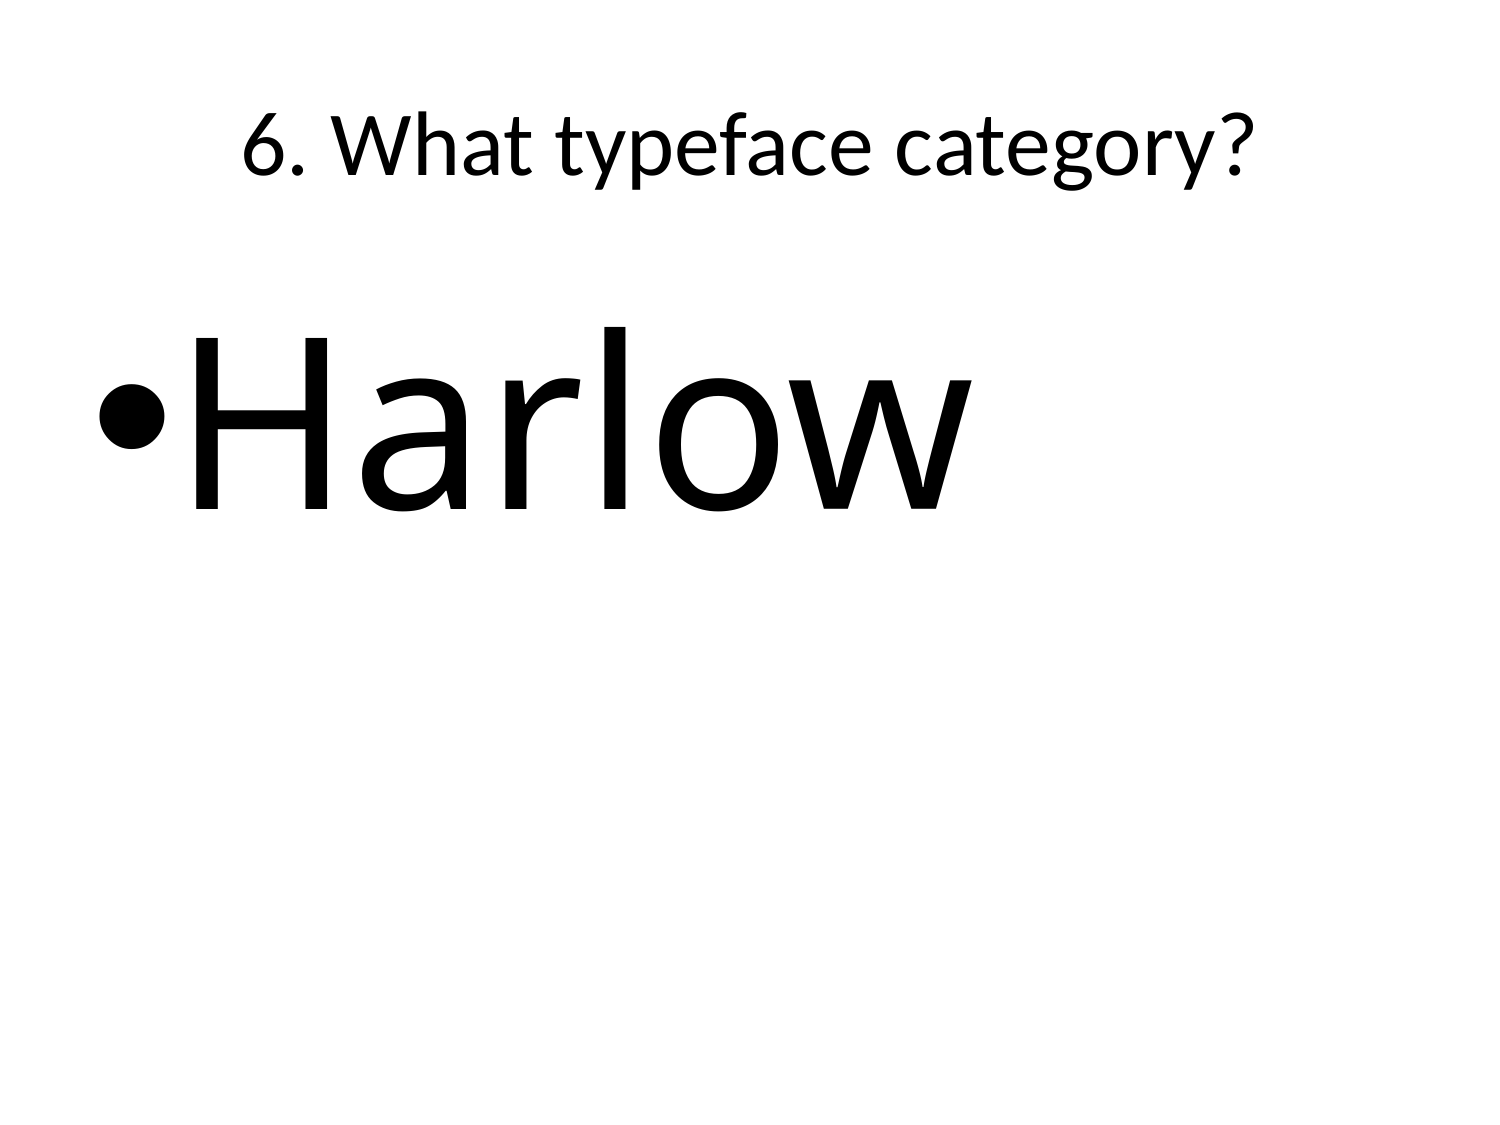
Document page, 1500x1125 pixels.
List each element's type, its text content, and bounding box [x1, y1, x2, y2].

title 6. What typeface category? [75, 45, 1425, 233]
list Harlow [75, 262, 1425, 1005]
